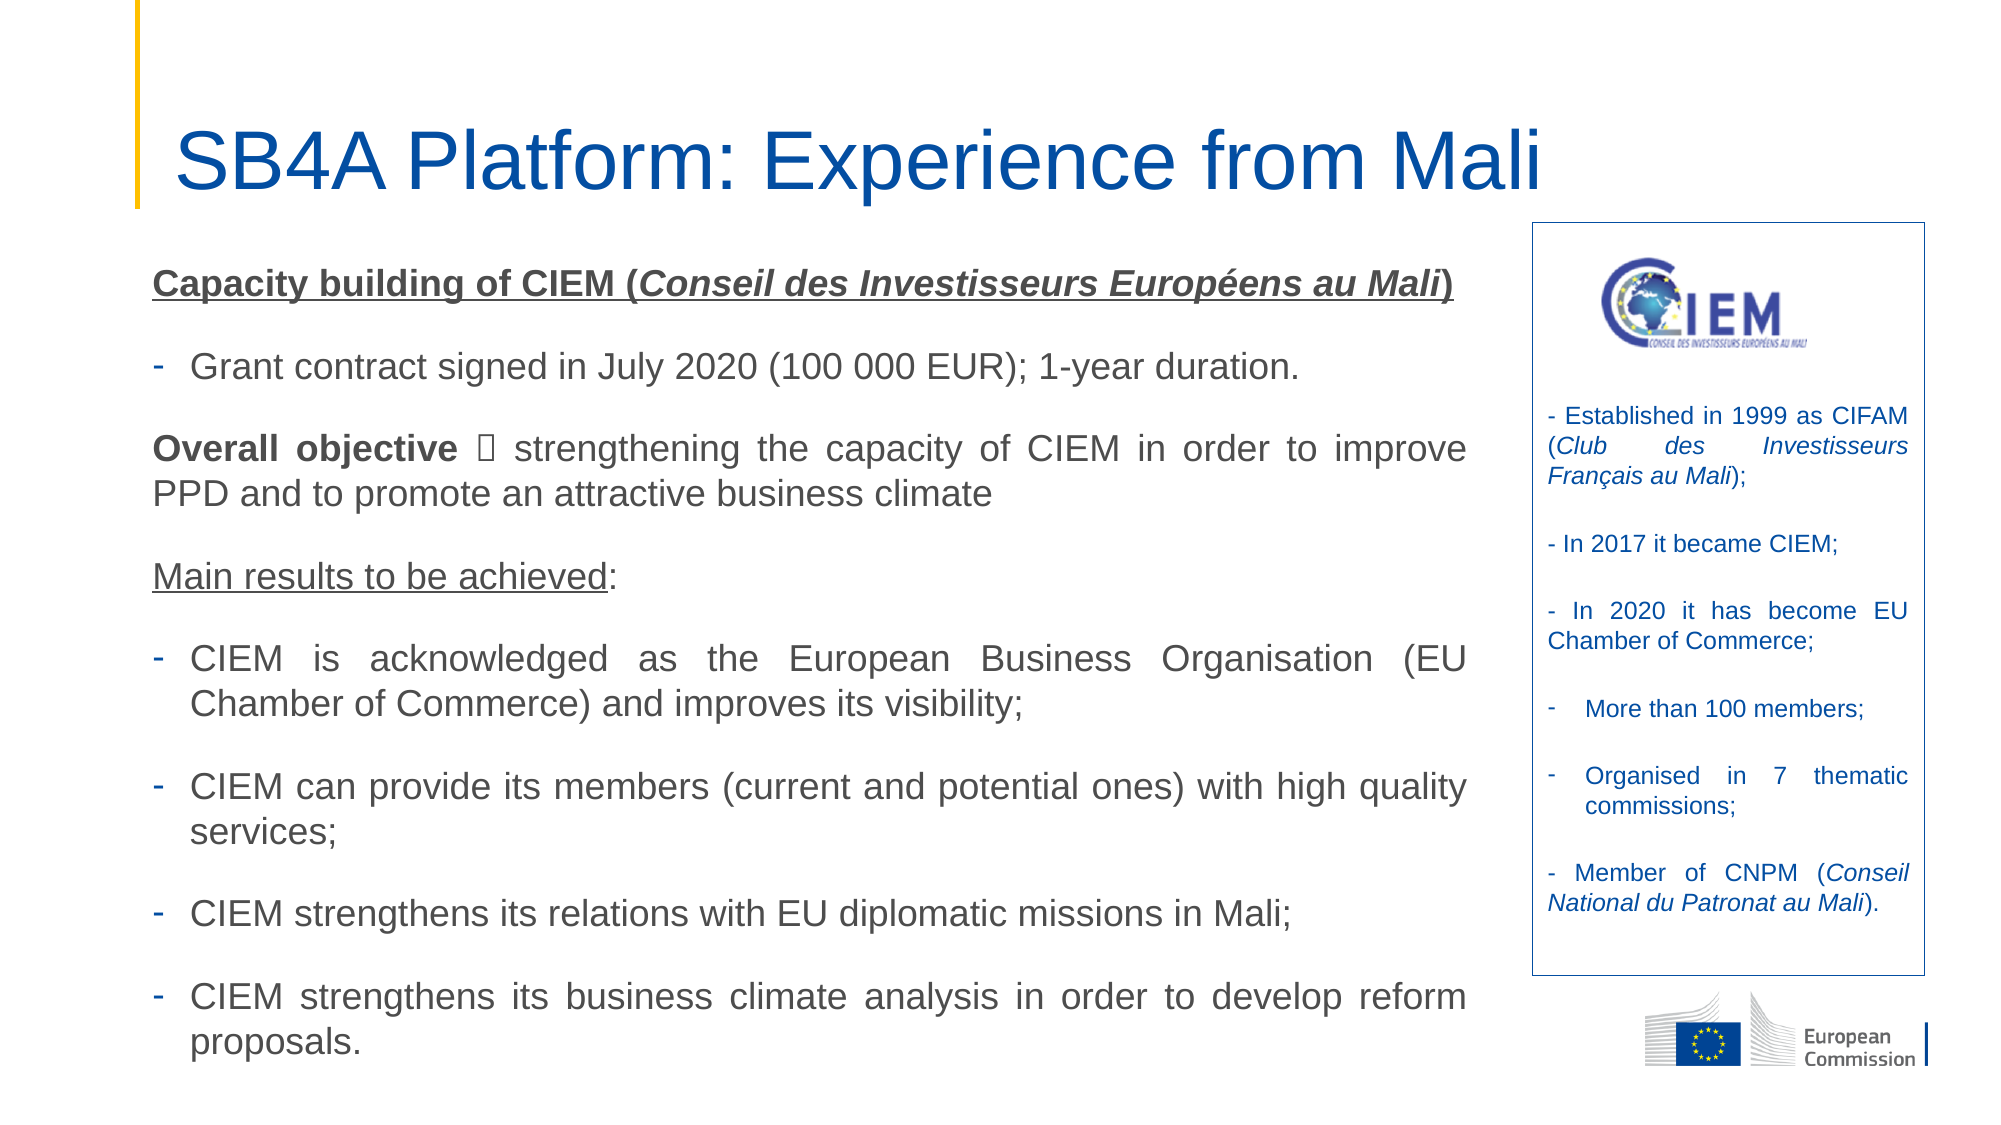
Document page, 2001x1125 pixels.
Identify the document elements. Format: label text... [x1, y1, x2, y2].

title SB4A Platform: Experience from Mali [159, 79, 1885, 208]
list Capacity building of CIEM (Conseil des Investisseurs Européens au Mali) Grant contract signed in July 2020 (100 000 EUR); 1-year duration. Overall objective  strengthening the capacity of CIEM in order to improve PPD and to promote an attractive business climate Main results to be achieved: CIEM is acknowledged as the European Business Organisation (EU Chamber of Commerce) and improves its visibility; CIEM can provide its members (current and potential ones) with high quality services; CIEM strengthens its relations with EU diplomatic missions in Mali; CIEM strengthens its business climate analysis in order to develop reform proposals. [137, 251, 1483, 1080]
picture [1597, 251, 1812, 354]
list - Established in 1999 as CIFAM (Club des Investisseurs Français au Mali); - In 2017 it became CIEM; - In 2020 it has become EU Chamber of Commerce; More than 100 members; Organised in 7 thematic commissions; - Member of CNPM (Conseil National du Patronat au Mali). [1532, 222, 1925, 976]
picture [1645, 991, 1928, 1066]
